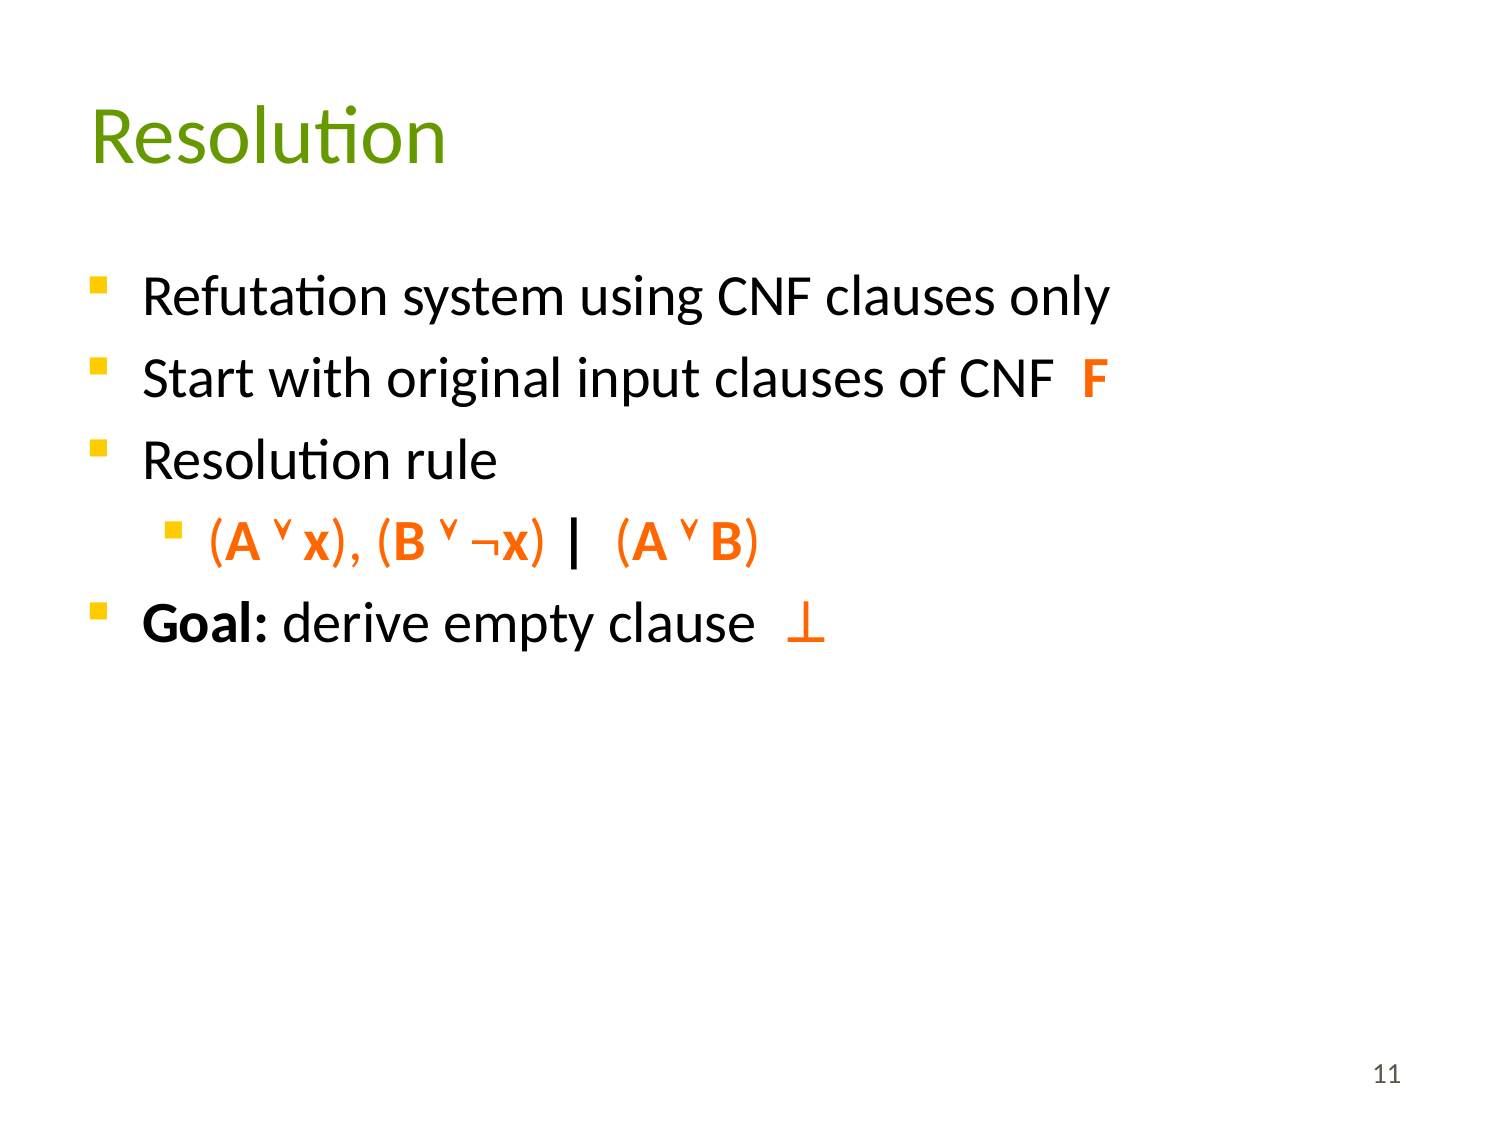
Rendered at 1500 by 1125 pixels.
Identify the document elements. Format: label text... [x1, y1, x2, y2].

slide_number 11 [1104, 1037, 1417, 1097]
title Resolution [75, 37, 1350, 188]
list Refutation system using CNF clauses only Start with original input clauses of CNF F Resolution rule (A  x), (B  x) | (A  B) Goal: derive empty clause ⊥ [70, 249, 1450, 1000]
